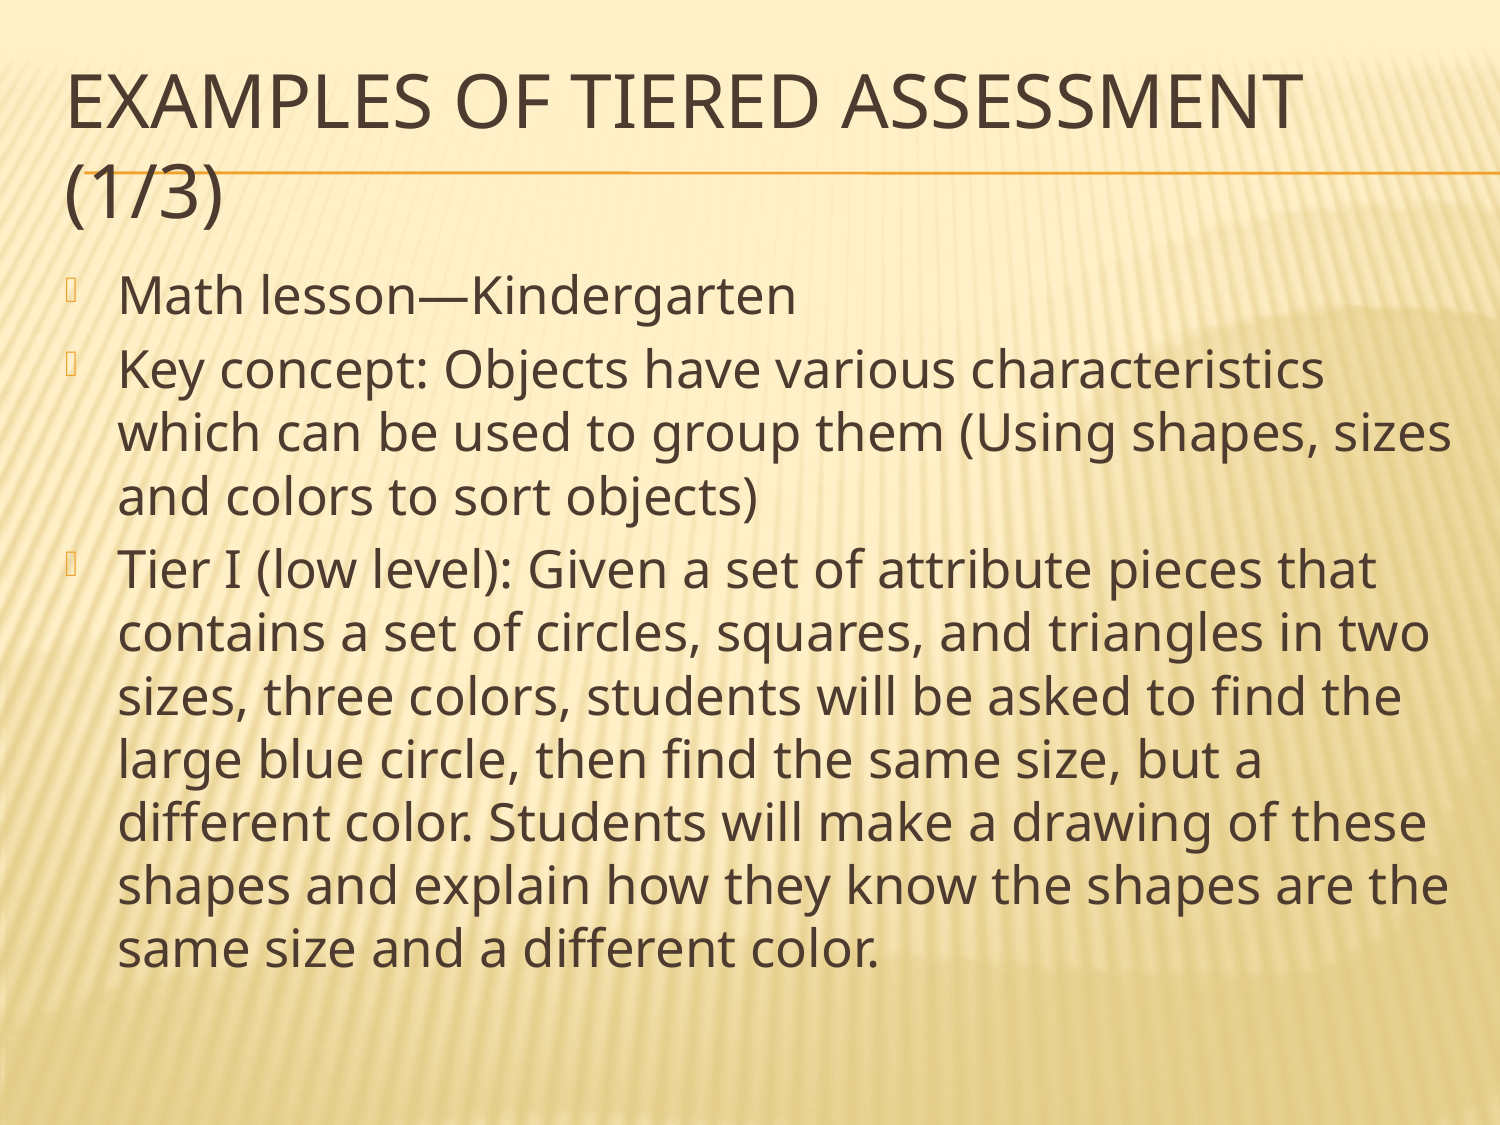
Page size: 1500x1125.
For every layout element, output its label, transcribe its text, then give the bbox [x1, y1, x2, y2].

list Math lesson—Kindergarten Key concept: Objects have various characteristics which can be used to group them (Using shapes, sizes and colors to sort objects) Tier I (low level): Given a set of attribute pieces that contains a set of circles, squares, and triangles in two sizes, three colors, students will be asked to find the large blue circle, then find the same size, but a different color. Students will make a drawing of these shapes and explain how they know the shapes are the same size and a different color. [50, 254, 1475, 998]
title Examples of tiered assessment (1/3) [50, 75, 1475, 213]
